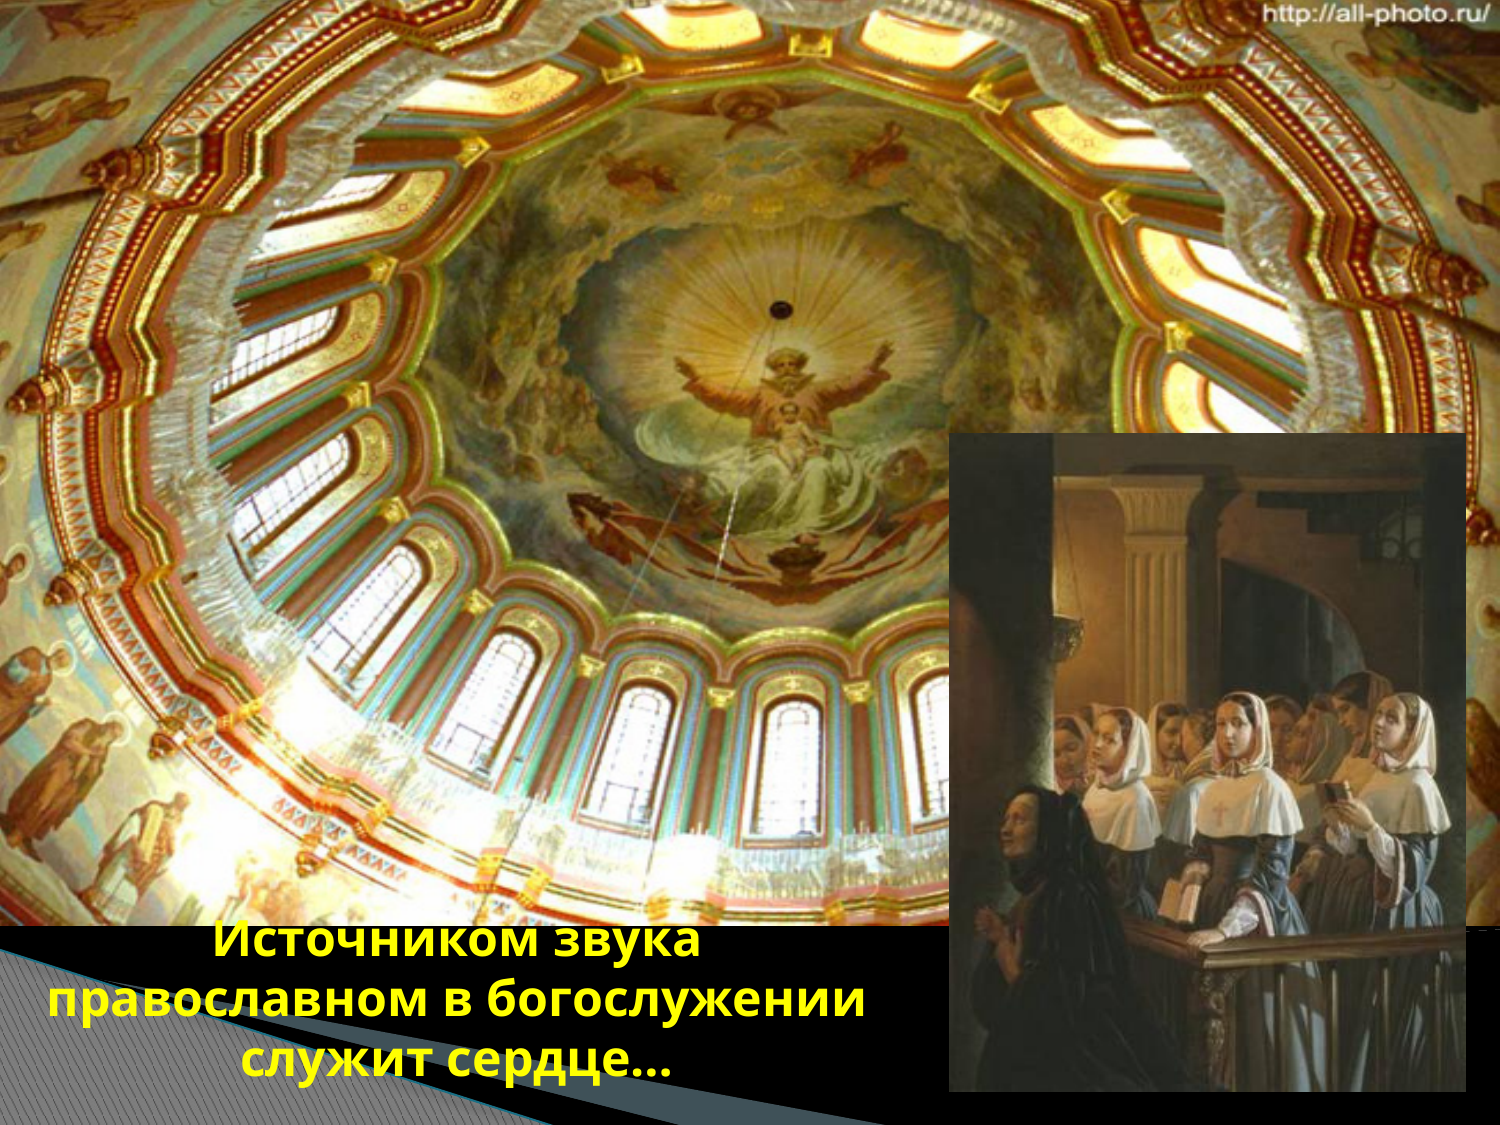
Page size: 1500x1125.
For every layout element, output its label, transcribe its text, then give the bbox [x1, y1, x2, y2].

title Источником звука православном в богослужении служит сердце… [0, 936, 914, 1125]
picture [0, 0, 1500, 1093]
